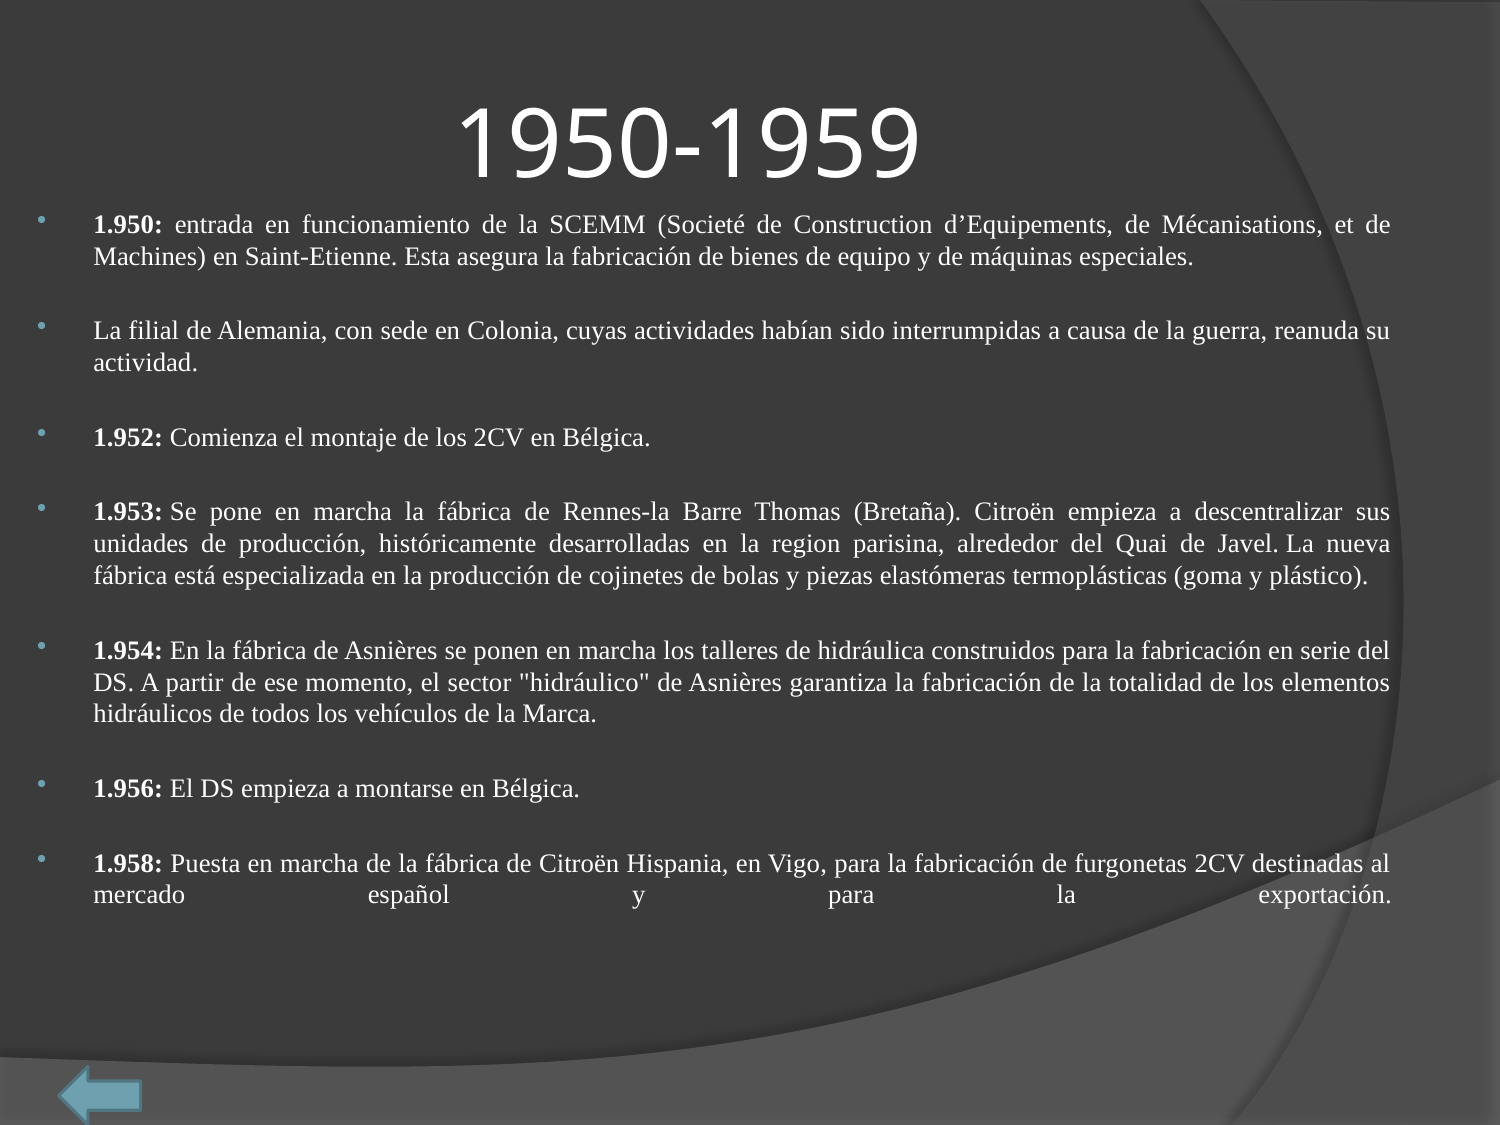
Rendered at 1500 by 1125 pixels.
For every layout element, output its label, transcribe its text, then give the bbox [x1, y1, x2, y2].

text_box [57, 1064, 143, 1125]
list 1.950: entrada en funcionamiento de la SCEMM (Societé de Construction d’Equipements, de Mécanisations, et de Machines) en Saint-Etienne. Esta asegura la fabricación de bienes de equipo y de máquinas especiales. La filial de Alemania, con sede en Colonia, cuyas actividades habían sido interrumpidas a causa de la guerra, reanuda su actividad. 1.952: Comienza el montaje de los 2CV en Bélgica. 1.953: Se pone en marcha la fábrica de Rennes-la Barre Thomas (Bretaña). Citroën empieza a descentralizar sus unidades de producción, históricamente desarrolladas en la region parisina, alrededor del Quai de Javel. La nueva fábrica está especializada en la producción de cojinetes de bolas y piezas elastómeras termoplásticas (goma y plástico). 1.954: En la fábrica de Asnières se ponen en marcha los talleres de hidráulica construidos para la fabricación en serie del DS. A partir de ese momento, el sector "hidráulico" de Asnières garantiza la fabricación de la totalidad de los elementos hidráulicos de todos los vehículos de la Marca. 1.956: El DS empieza a montarse en Bélgica. 1.958: Puesta en marcha de la fábrica de Citroën Hispania, en Vigo, para la fabricación de furgonetas 2CV destinadas al mercado español y para la exportación. [23, 199, 1407, 968]
title 1950-1959 [75, 45, 1300, 199]
